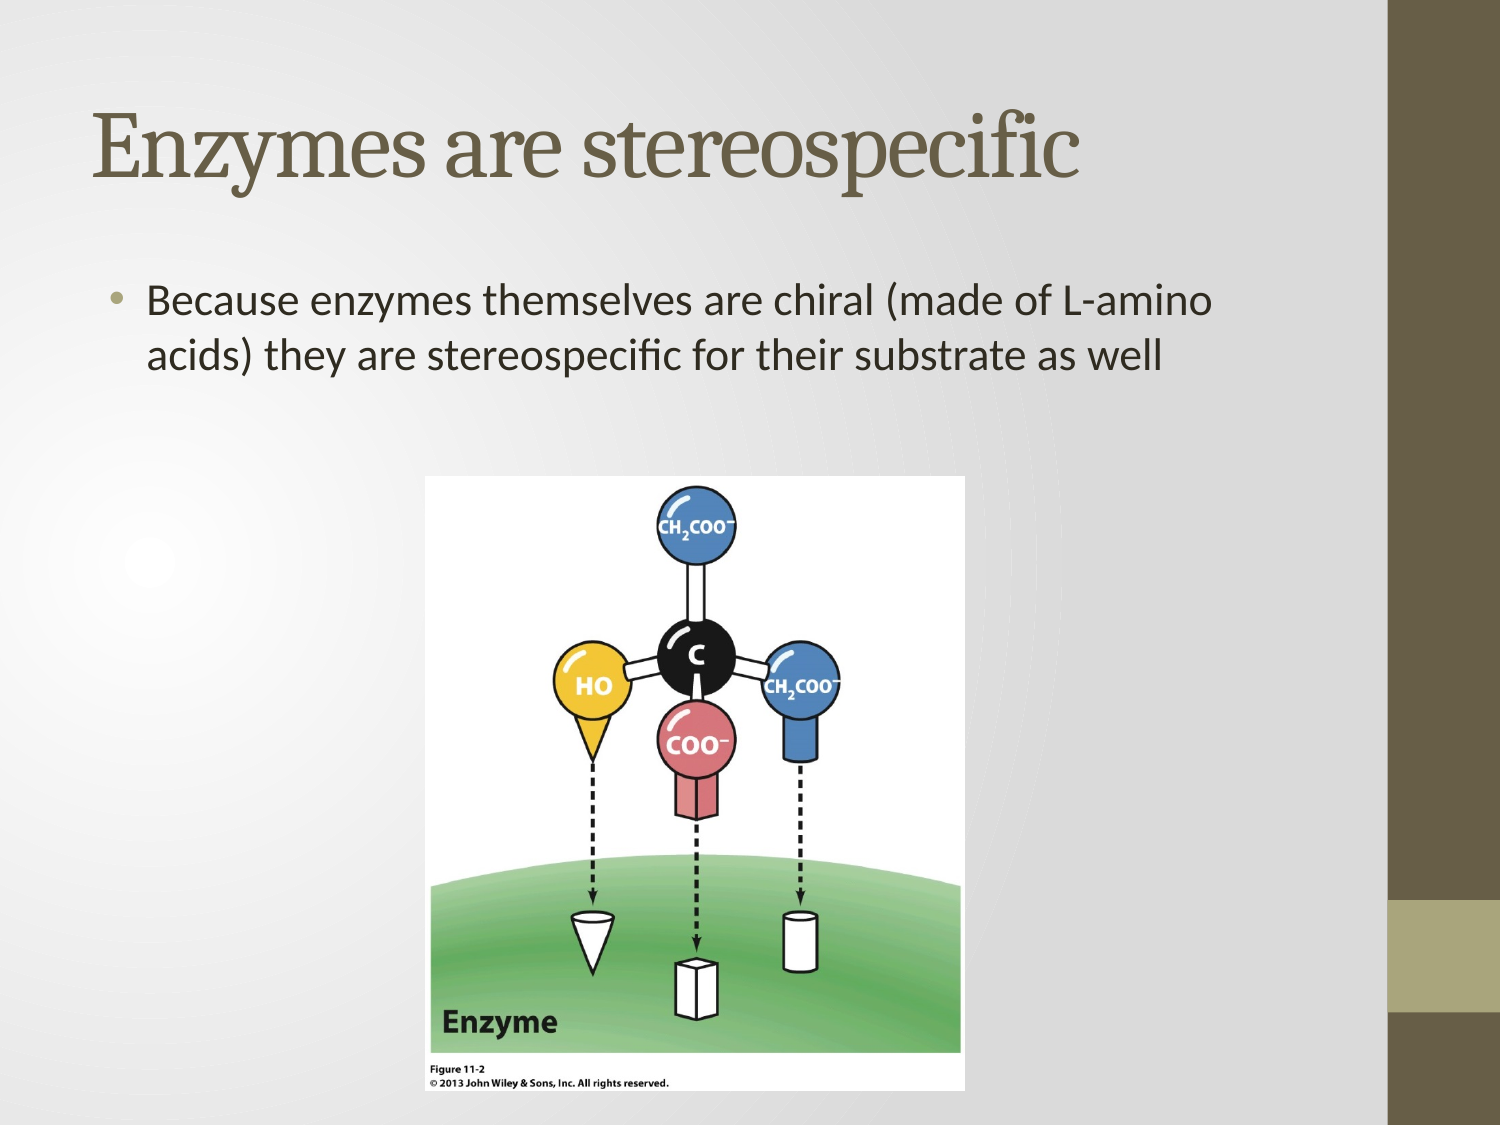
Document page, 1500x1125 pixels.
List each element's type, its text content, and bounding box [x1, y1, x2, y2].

title Enzymes are stereospecific [75, 45, 1325, 233]
list Because enzymes themselves are chiral (made of L-amino acids) they are stereospecific for their substrate as well [75, 262, 1325, 1050]
picture [424, 475, 966, 1092]
